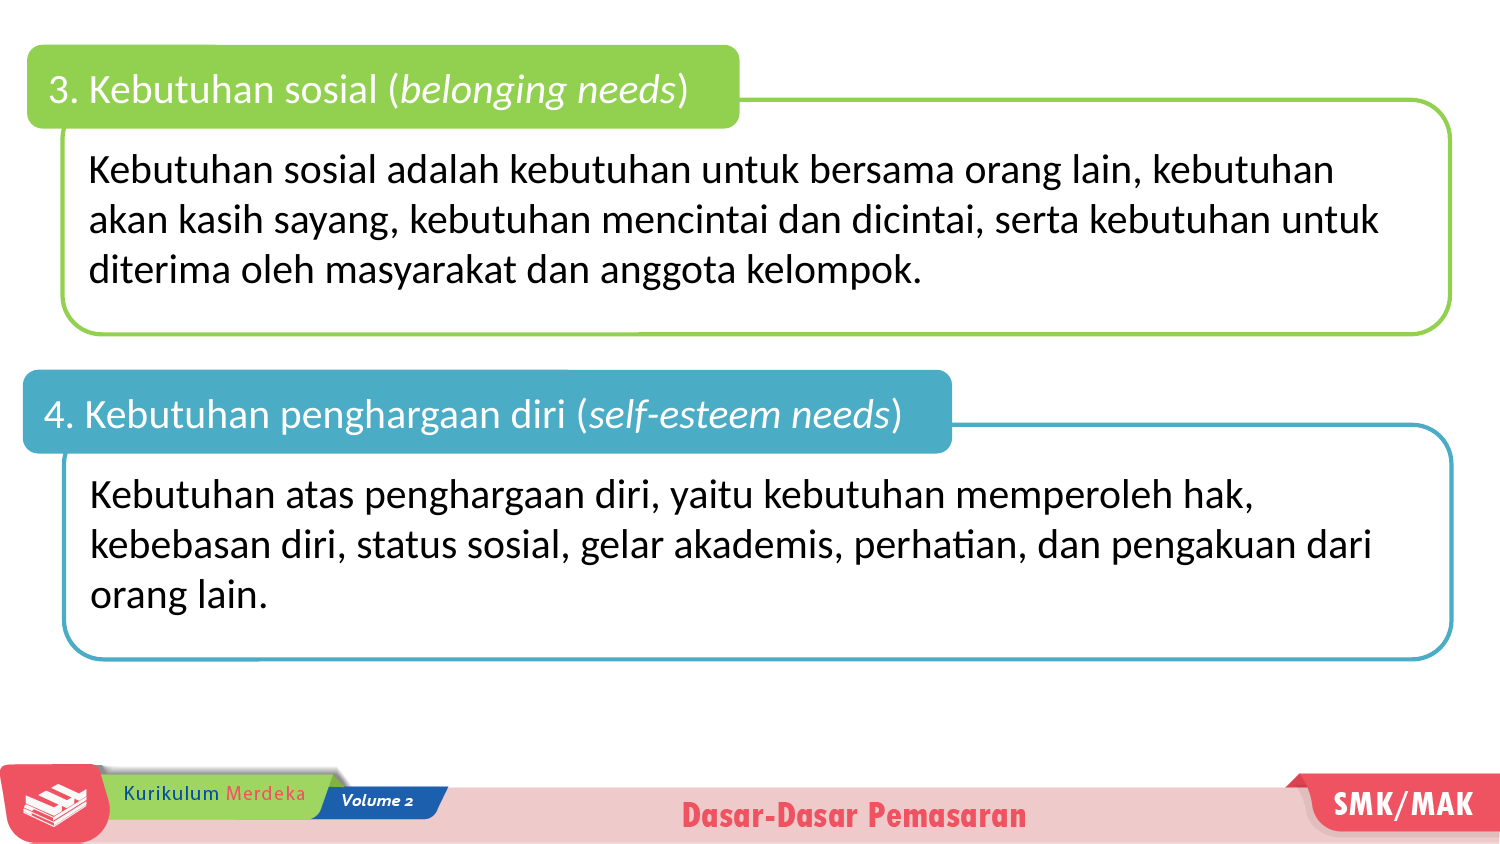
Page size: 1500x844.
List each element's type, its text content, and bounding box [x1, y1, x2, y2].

text_box 3. Kebutuhan sosial (belonging needs) [27, 44, 740, 129]
picture [0, 764, 1500, 844]
text_box Kebutuhan atas penghargaan diri, yaitu kebutuhan memperoleh hak, kebebasan diri, status sosial, gelar akademis, perhatian, dan pengakuan dari orang lain. [61, 422, 1454, 662]
text_box Kebutuhan sosial adalah kebutuhan untuk bersama orang lain, kebutuhan akan kasih sayang, kebutuhan mencintai dan dicintai, serta kebutuhan untuk diterima oleh masyarakat dan anggota kelompok. [60, 97, 1453, 337]
text_box 4. Kebutuhan penghargaan diri (self-esteem needs) [22, 369, 953, 454]
